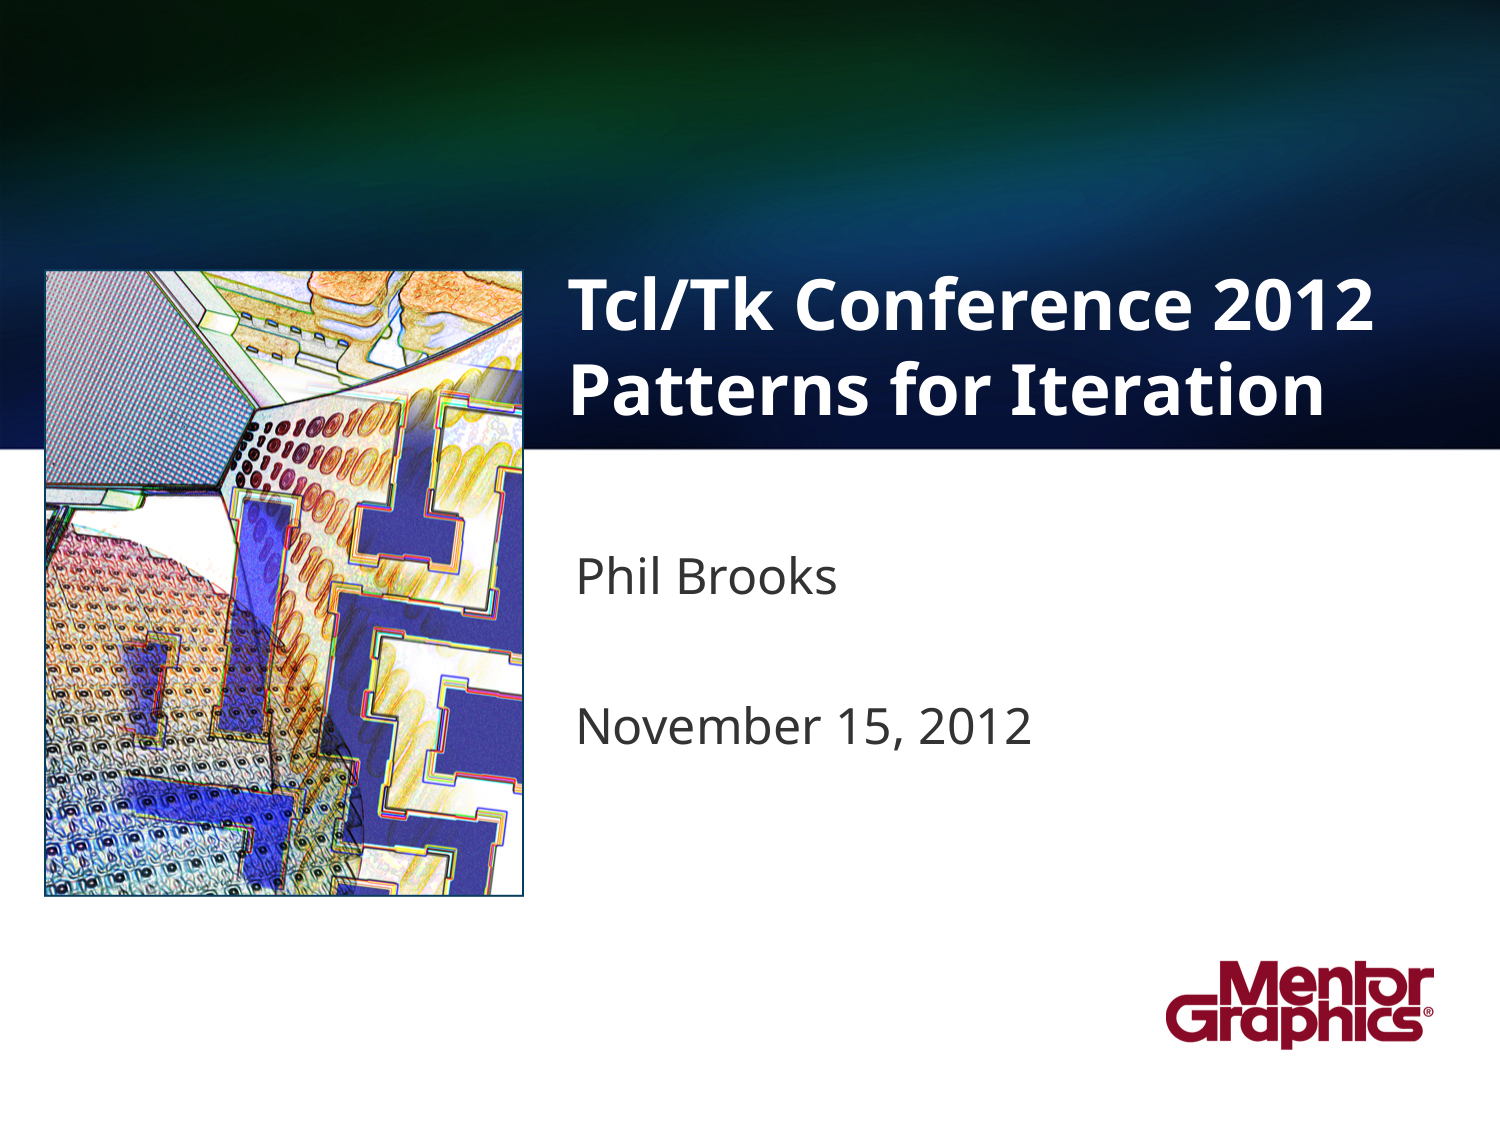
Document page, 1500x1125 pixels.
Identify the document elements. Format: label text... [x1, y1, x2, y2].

title Tcl/Tk Conference 2012 Patterns for Iteration [566, 149, 1438, 438]
subtitle Phil Brooks November 15, 2012 [574, 462, 1376, 901]
picture [0, 0, 1500, 1125]
